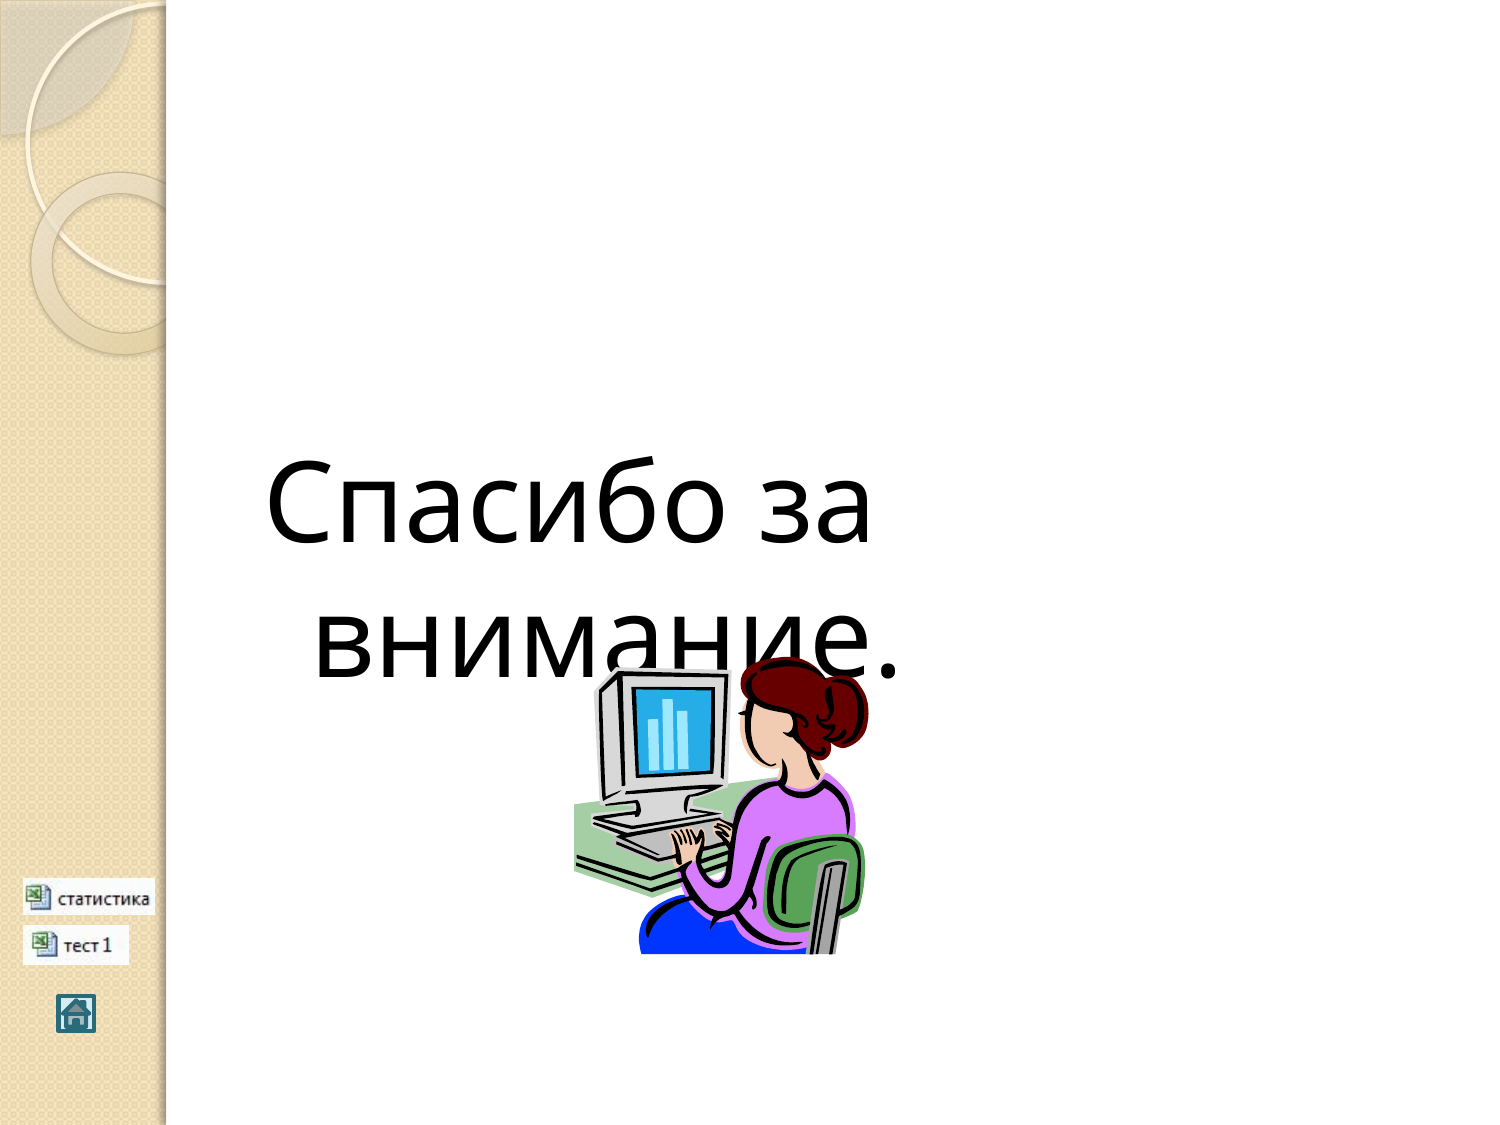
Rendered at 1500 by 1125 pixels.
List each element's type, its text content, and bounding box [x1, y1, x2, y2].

picture [23, 878, 155, 916]
picture [23, 925, 129, 966]
text_box [56, 994, 96, 1033]
picture [573, 656, 869, 958]
list Спасибо за внимание. [235, 237, 1466, 1025]
